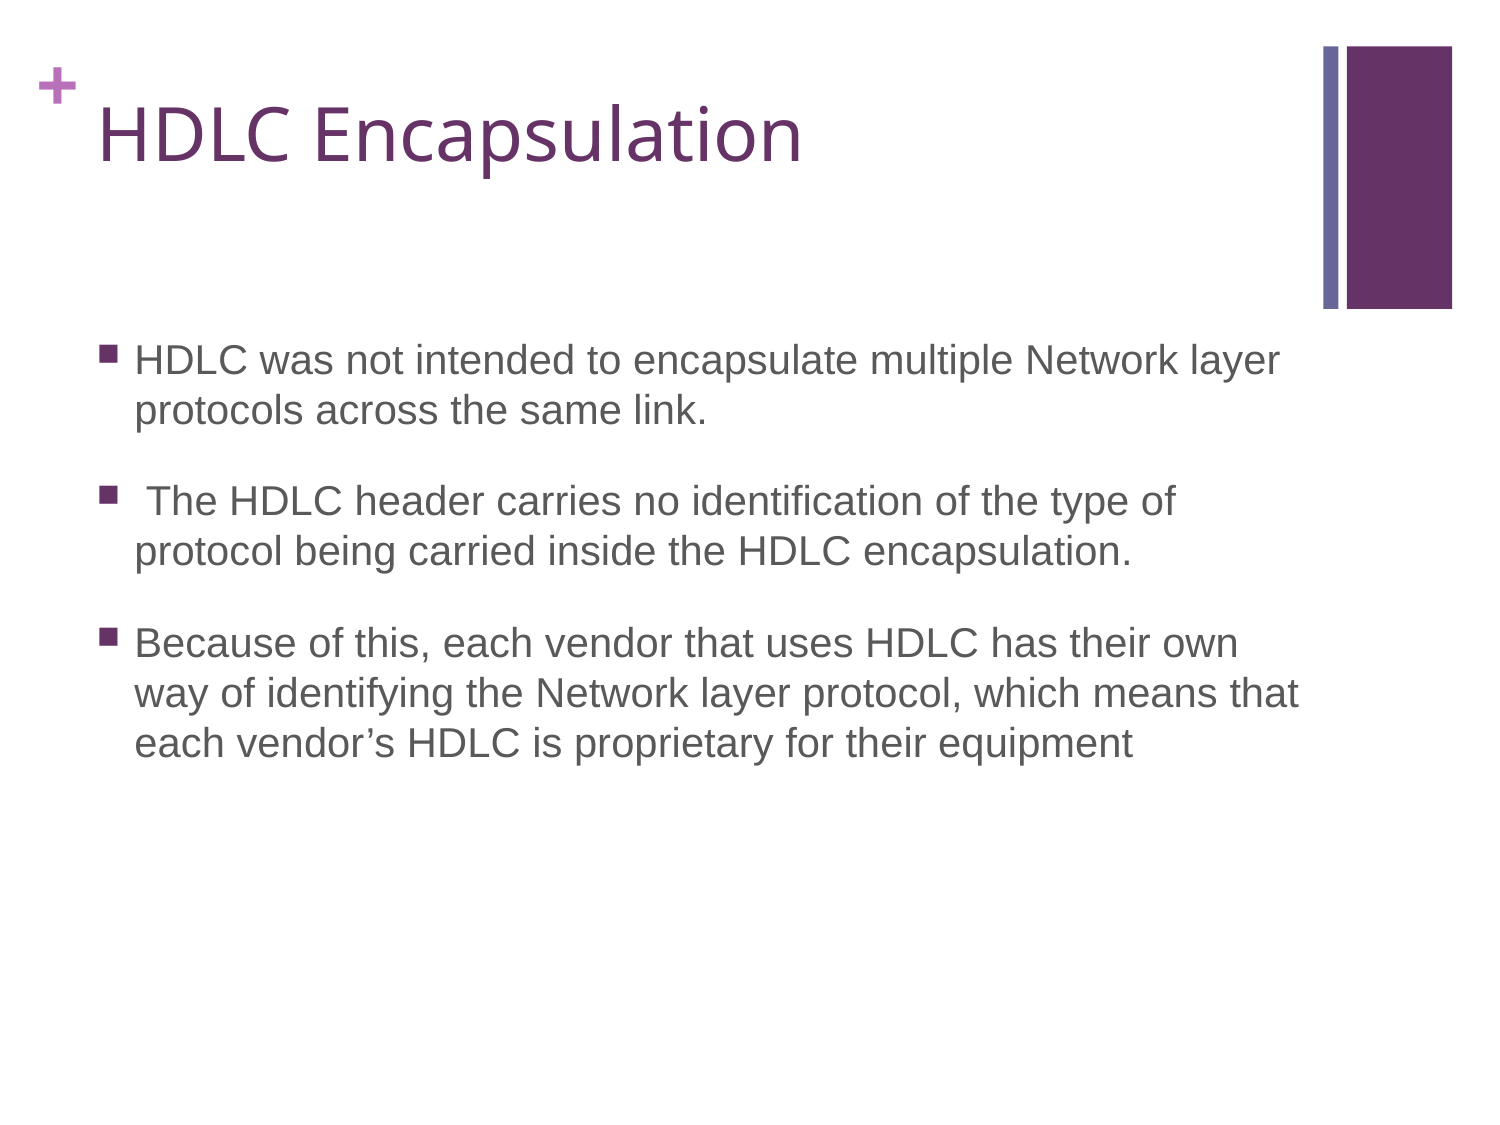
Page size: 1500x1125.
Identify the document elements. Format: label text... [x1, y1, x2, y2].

list HDLC was not intended to encapsulate multiple Network layer protocols across the same link. The HDLC header carries no identification of the type of protocol being carried inside the HDLC encapsulation. Because of this, each vendor that uses HDLC has their own way of identifying the Network layer protocol, which means that each vendor’s HDLC is proprietary for their equipment [81, 324, 1322, 1005]
title HDLC Encapsulation [81, 79, 1322, 263]
